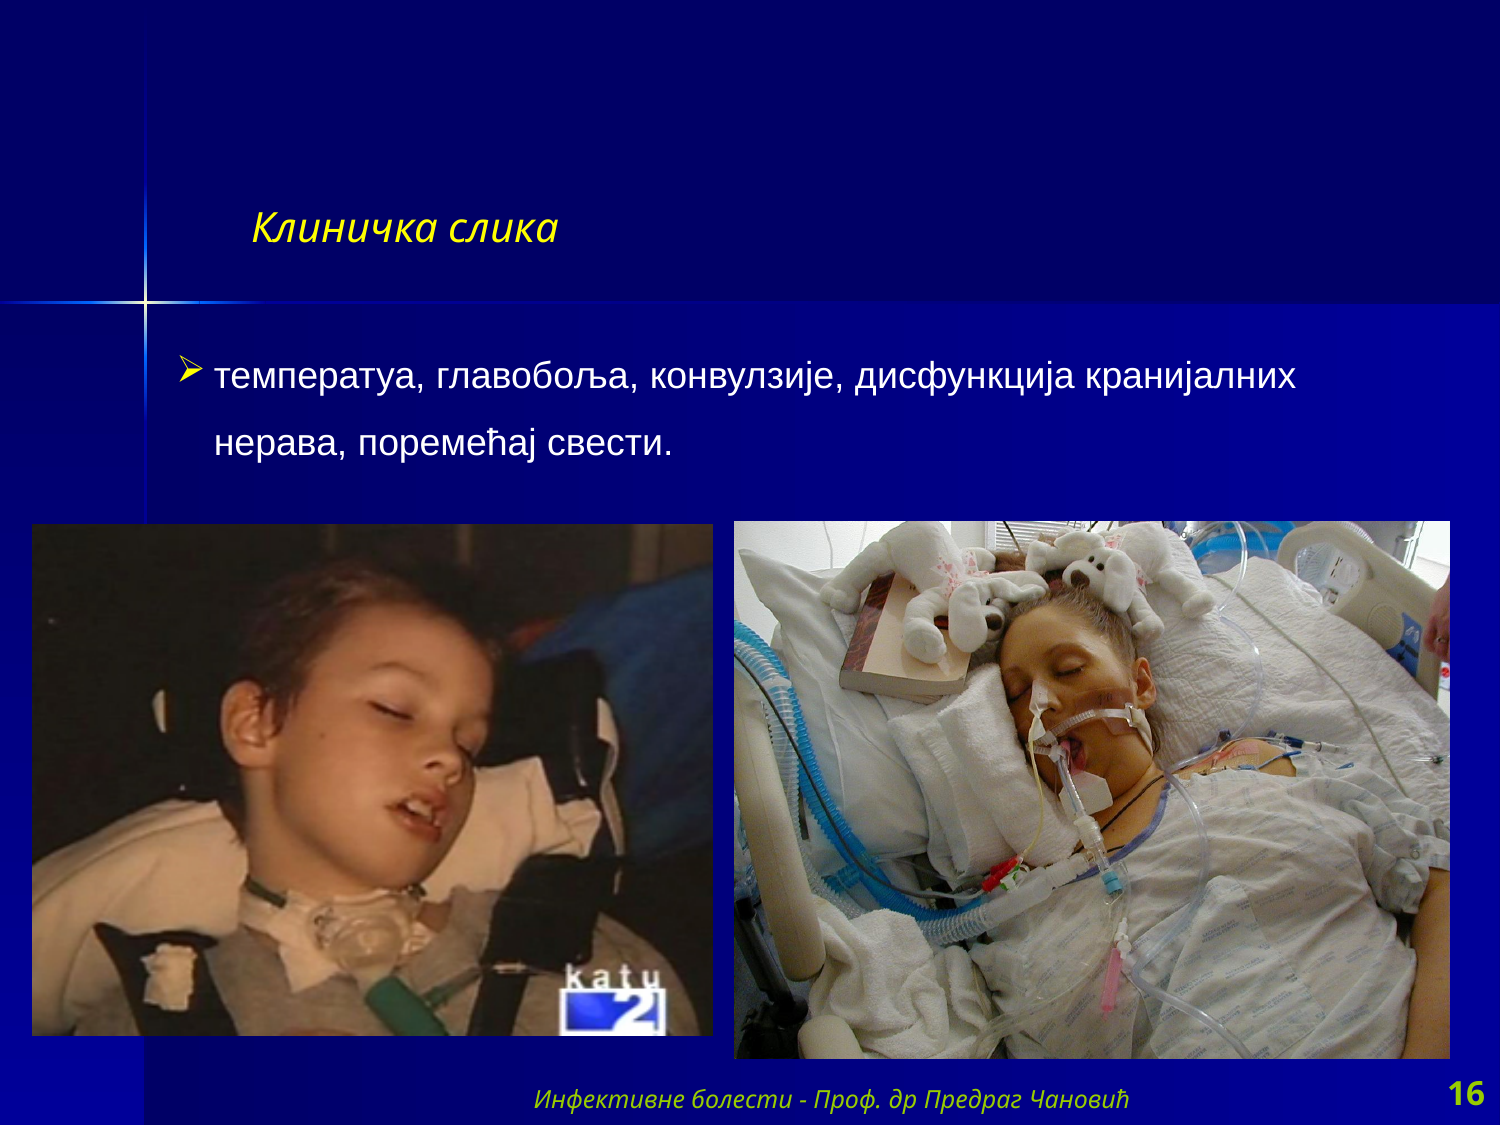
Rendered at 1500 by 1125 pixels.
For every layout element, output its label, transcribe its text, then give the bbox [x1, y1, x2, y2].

picture [32, 524, 713, 1036]
text_box температуа, главобоља, конвулзије, дисфункција кранијалних нерава, поремећај свести. [161, 320, 1427, 471]
text_box Клиничка слика [236, 193, 574, 258]
footer Инфективне болести - Проф. др Предраг Чановић [430, 1049, 1235, 1125]
picture [733, 521, 1450, 1059]
slide_number 16 [1345, 1049, 1500, 1125]
